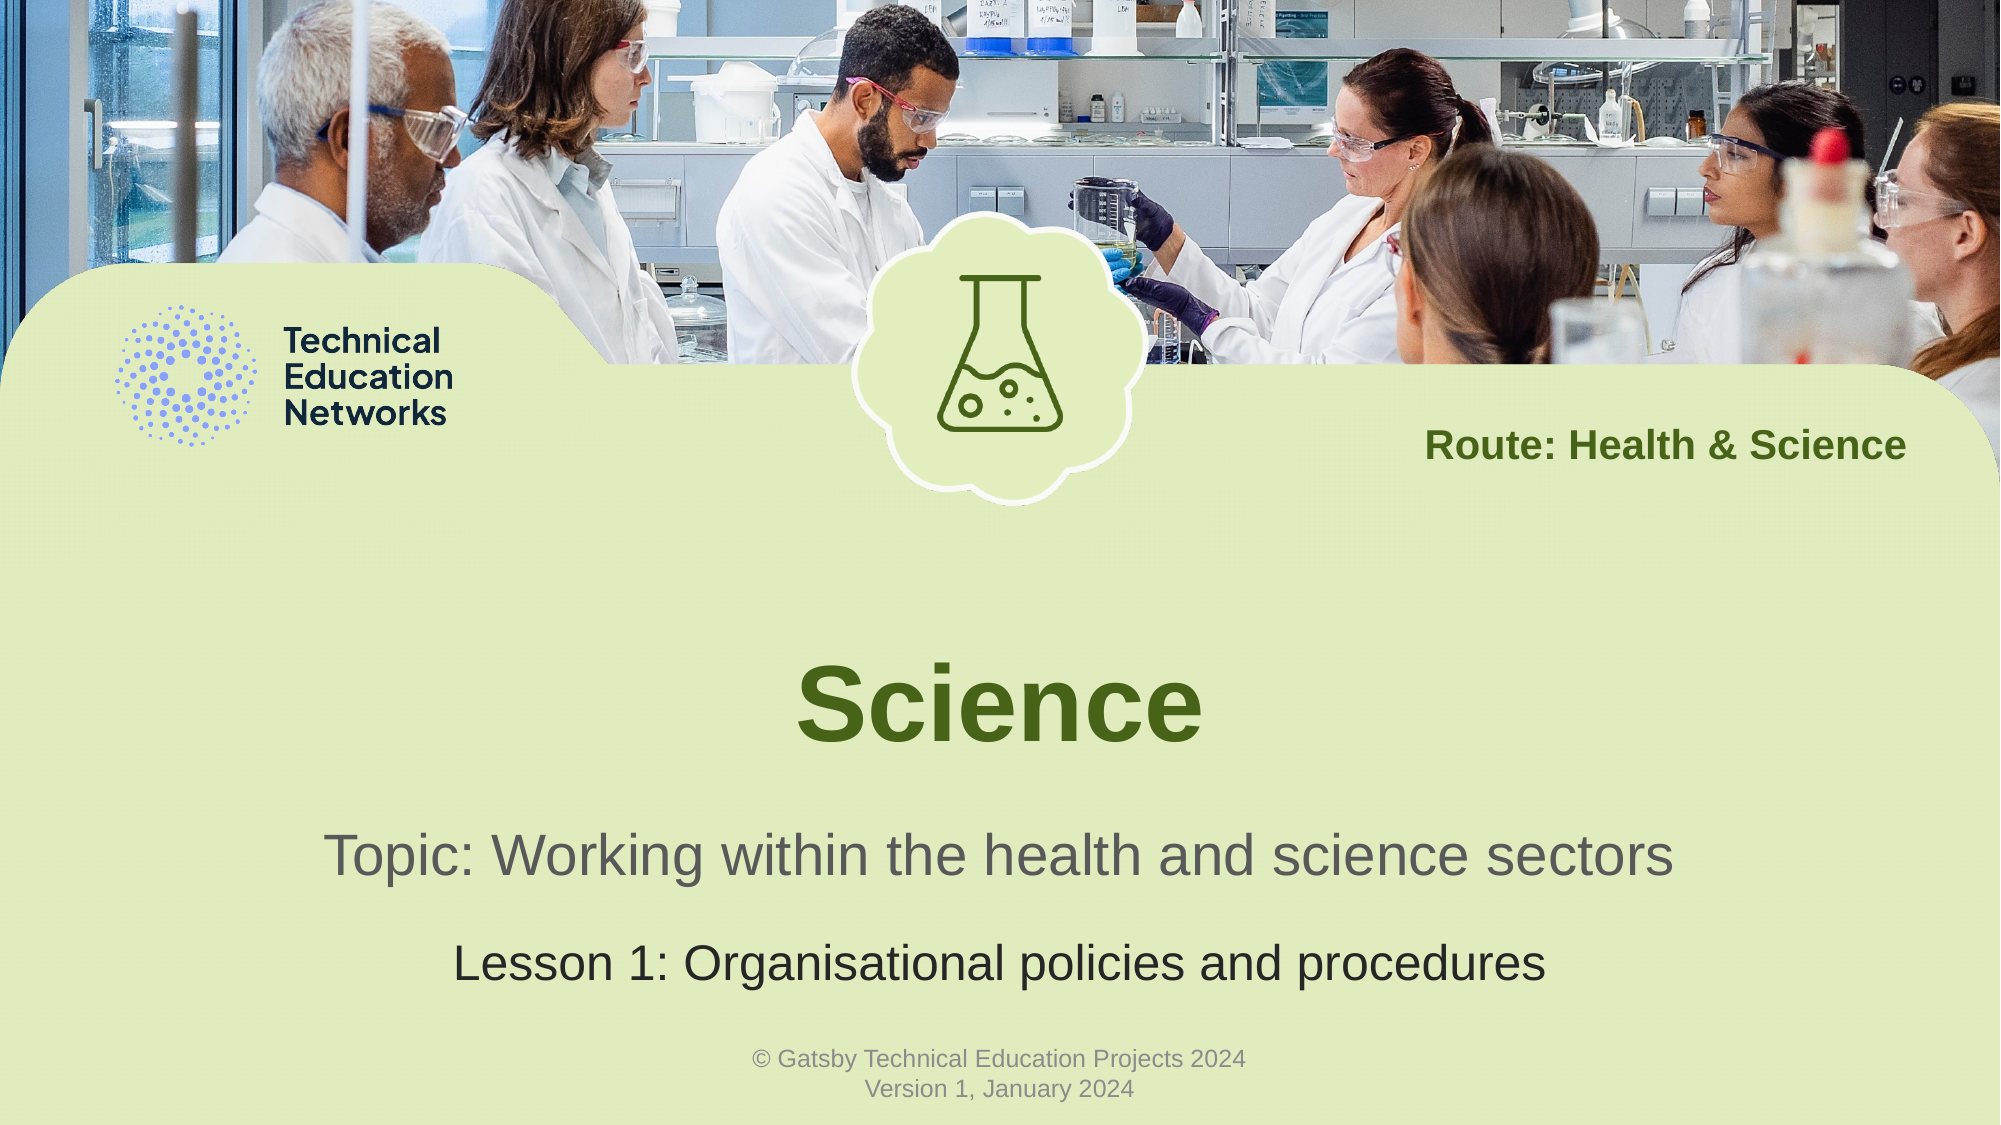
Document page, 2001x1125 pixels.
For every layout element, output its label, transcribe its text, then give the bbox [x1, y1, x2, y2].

list Lesson 1: Organisational policies and procedures [249, 918, 1750, 994]
title Science [249, 629, 1750, 773]
list Route: Health & Science [999, 406, 1923, 494]
subtitle Topic: Working within the health and science sectors [249, 804, 1750, 900]
picture [0, 0, 2000, 1125]
